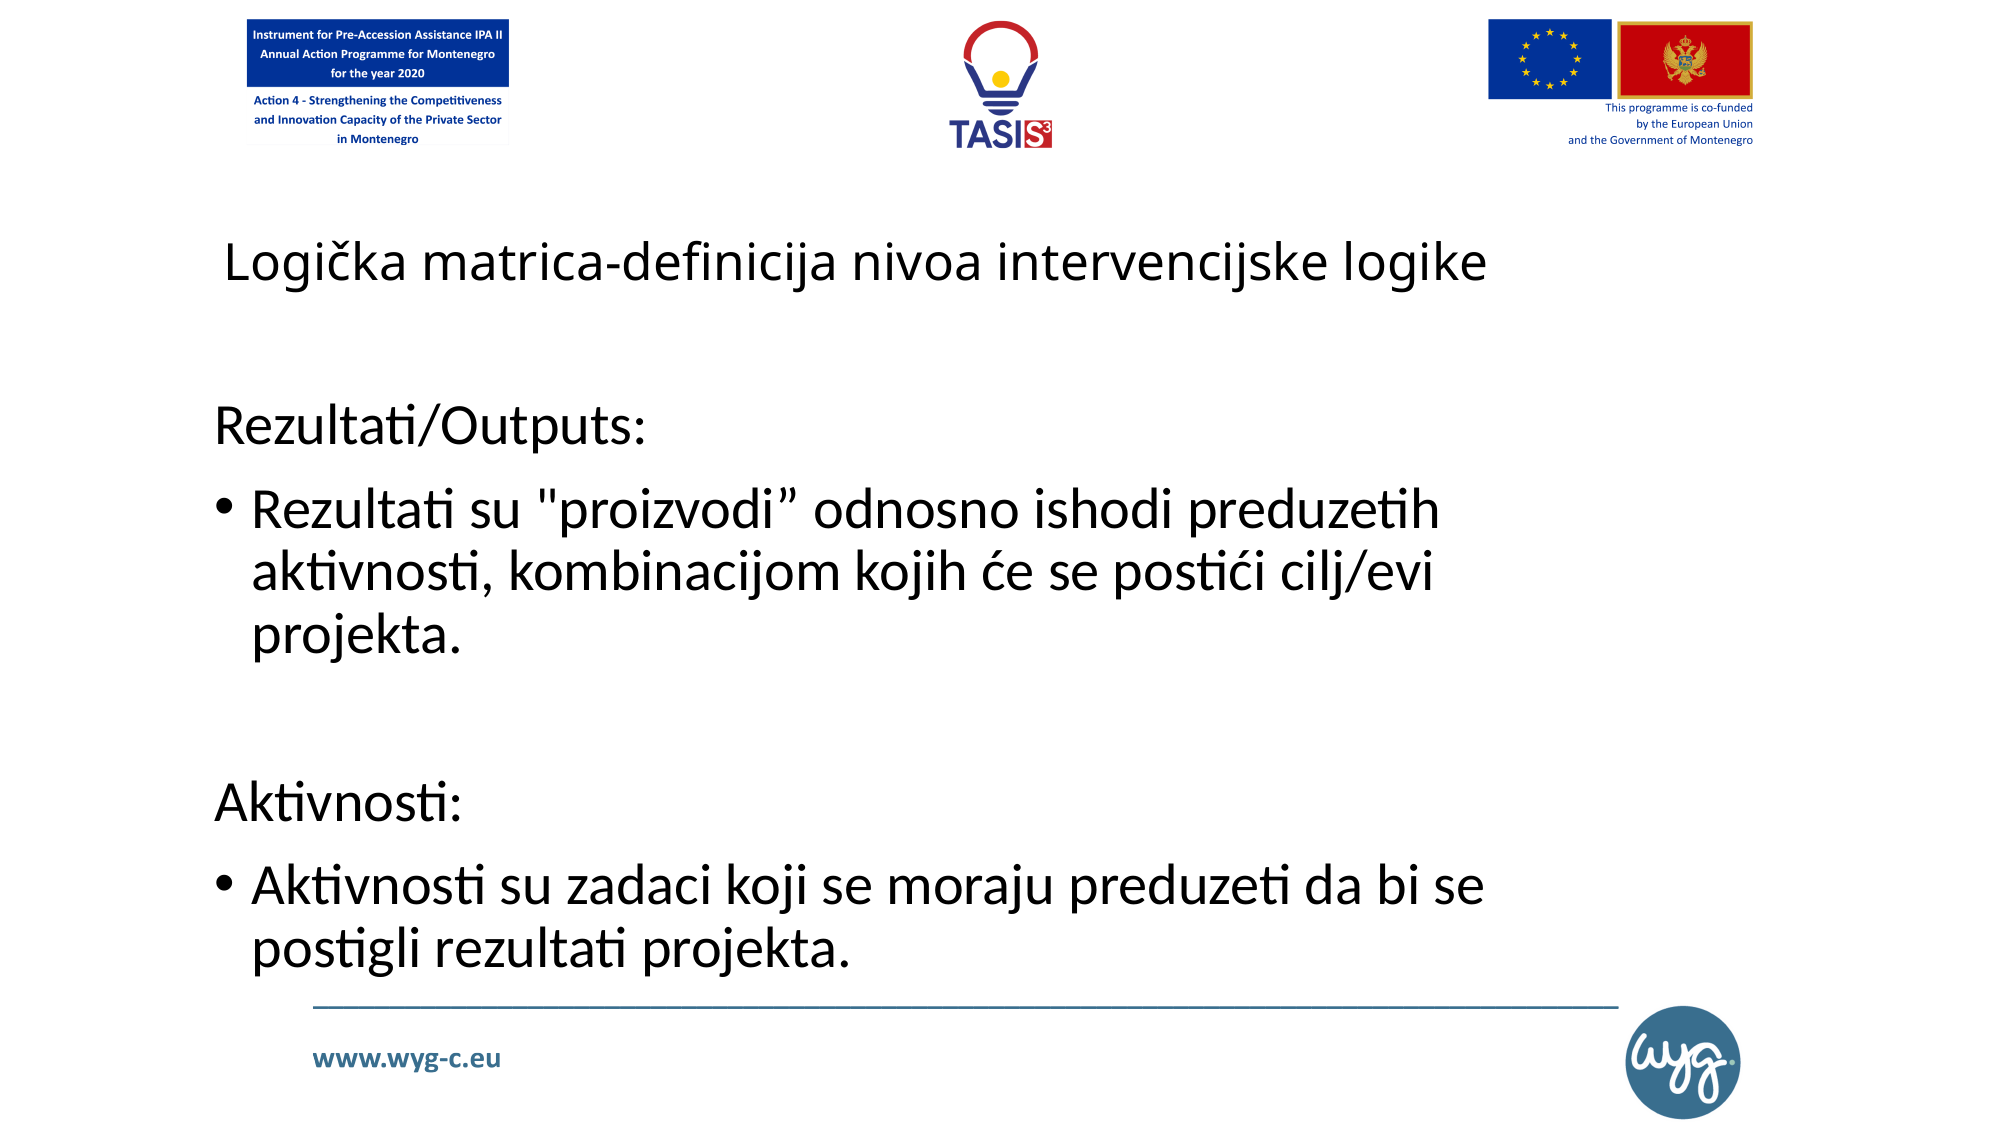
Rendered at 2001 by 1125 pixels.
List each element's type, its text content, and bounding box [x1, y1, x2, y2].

title Logička matrica-definicija nivoa intervencijske logike [208, 211, 1585, 317]
picture [246, 19, 1753, 149]
picture [312, 1000, 1743, 1125]
list Rezultati/Outputs: Rezultati su "proizvodi” odnosno ishodi preduzetih aktivnosti, kombinacijom kojih će se postići cilj/evi projekta. Aktivnosti: Aktivnosti su zadaci koji se moraju preduzeti da bi se postigli rezultati projekta. [199, 386, 1675, 1005]
